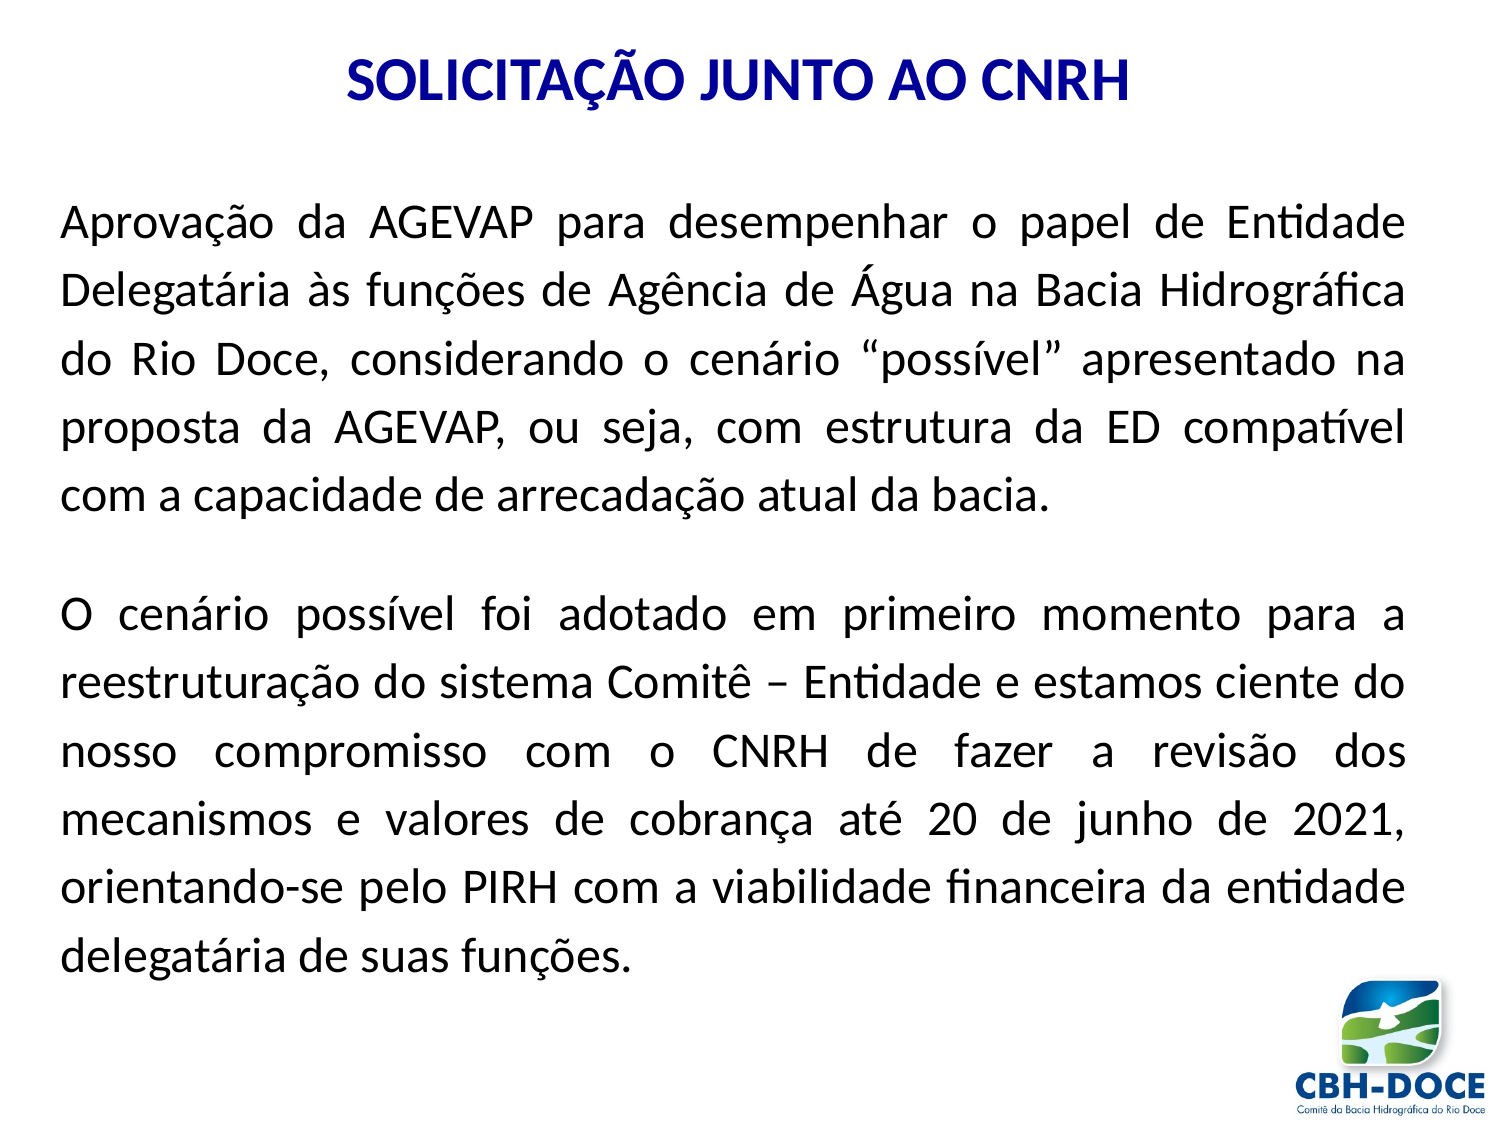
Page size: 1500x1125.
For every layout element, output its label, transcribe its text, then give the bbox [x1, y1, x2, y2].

text_box SOLICITAÇÃO JUNTO AO CNRH [331, 30, 1147, 121]
text_box Aprovação da AGEVAP para desempenhar o papel de Entidade Delegatária às funções de Agência de Água na Bacia Hidrográfica do Rio Doce, considerando o cenário “possível” apresentado na proposta da AGEVAP, ou seja, com estrutura da ED compatível com a capacidade de arrecadação atual da bacia. O cenário possível foi adotado em primeiro momento para a reestruturação do sistema Comitê – Entidade e estamos ciente do nosso compromisso com o CNRH de fazer a revisão dos mecanismos e valores de cobrança até 20 de junho de 2021, orientando-se pelo PIRH com a viabilidade financeira da entidade delegatária de suas funções. [45, 172, 1422, 990]
picture [1291, 974, 1489, 1122]
